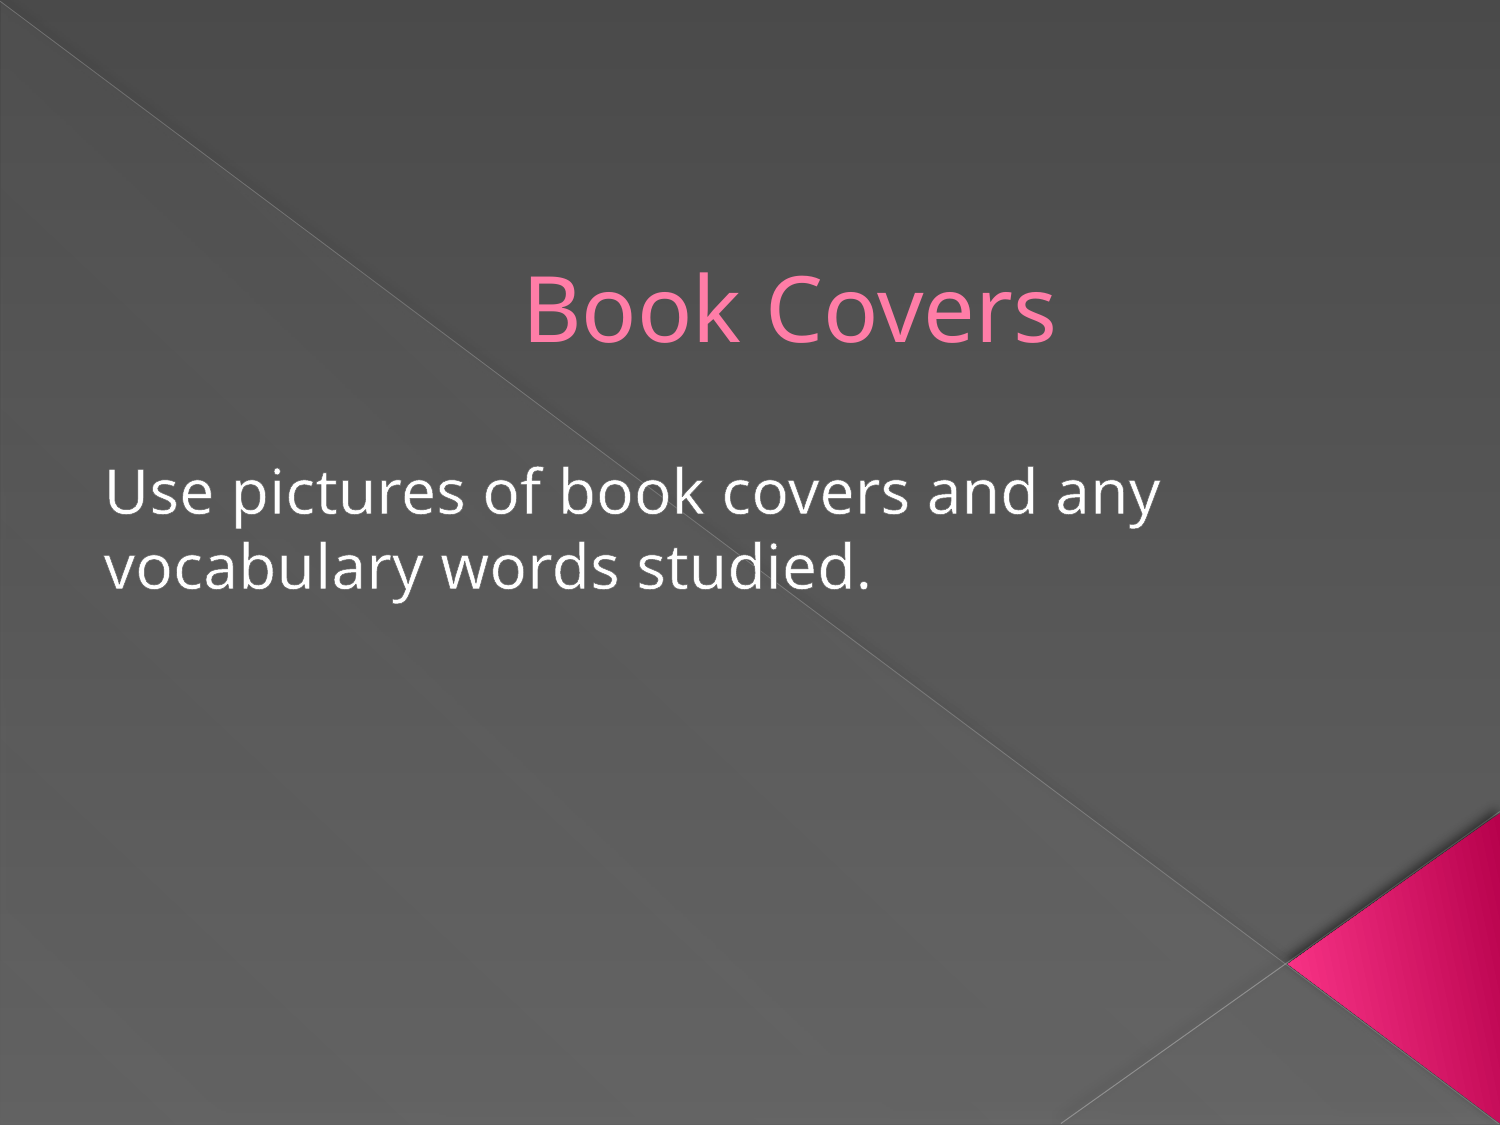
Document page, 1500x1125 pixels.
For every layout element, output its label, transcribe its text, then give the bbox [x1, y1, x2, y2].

title Book Covers [88, 127, 1412, 369]
subtitle Use pictures of book covers and any vocabulary words studied. [88, 369, 1412, 657]
